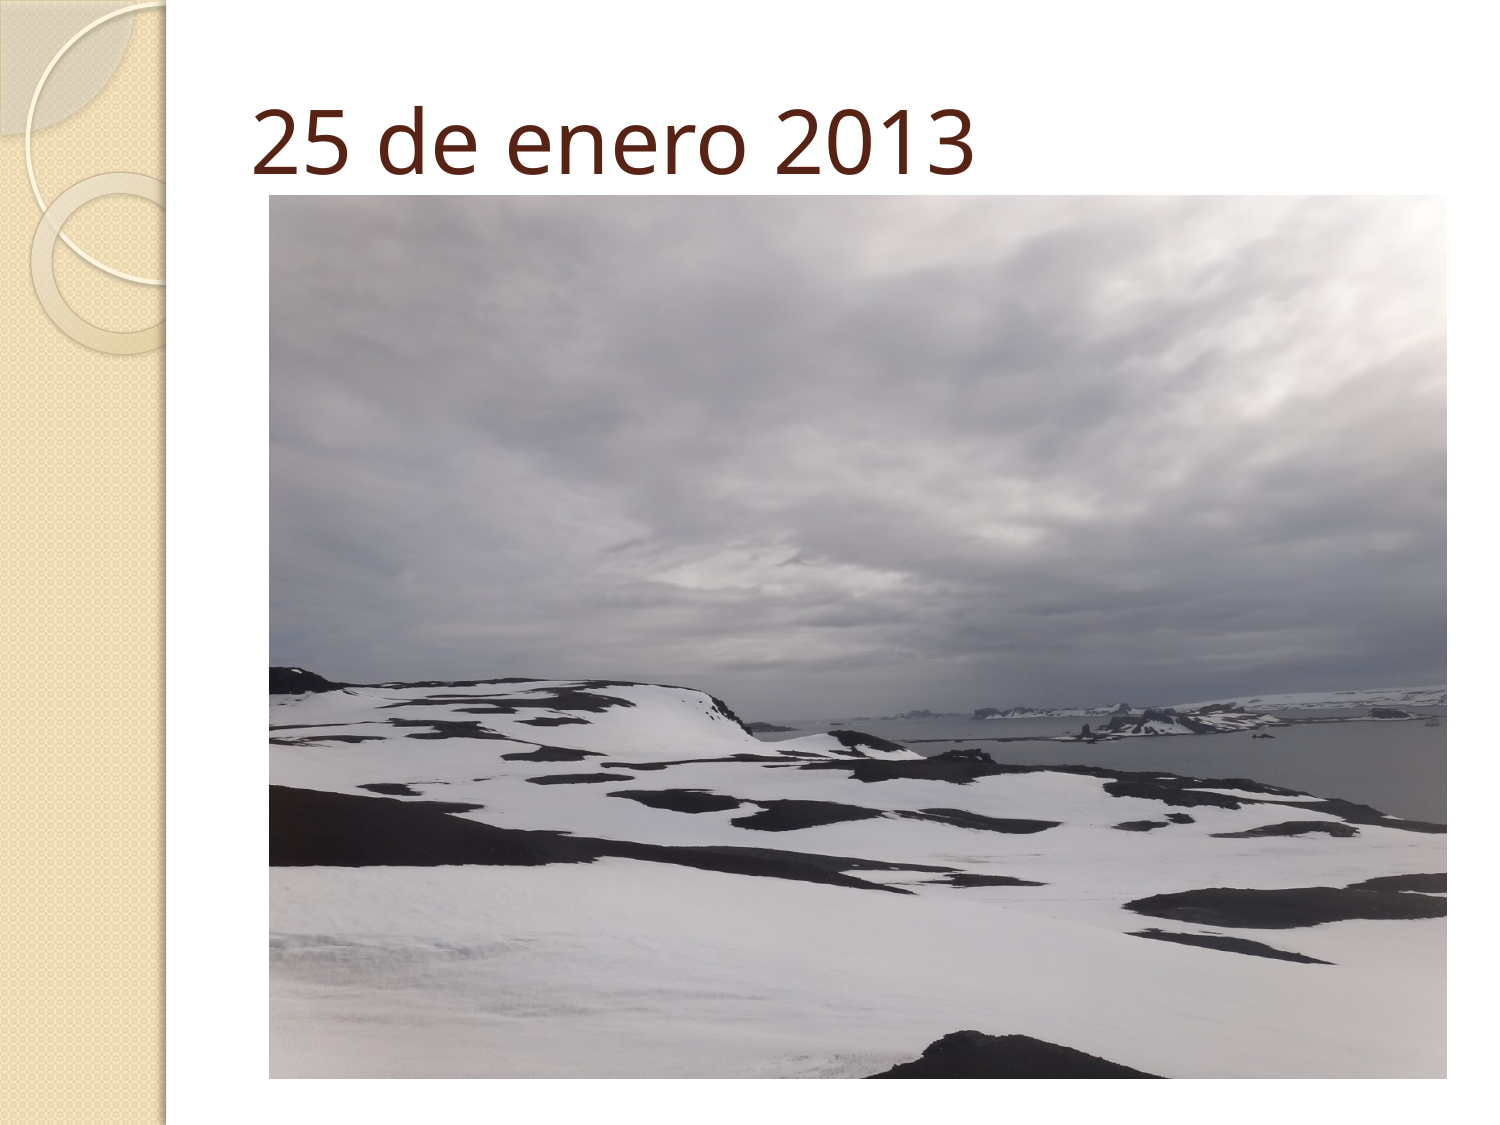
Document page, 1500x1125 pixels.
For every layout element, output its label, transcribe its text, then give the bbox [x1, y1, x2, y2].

title 25 de enero 2013 [235, 45, 1466, 233]
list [269, 195, 1447, 1079]
